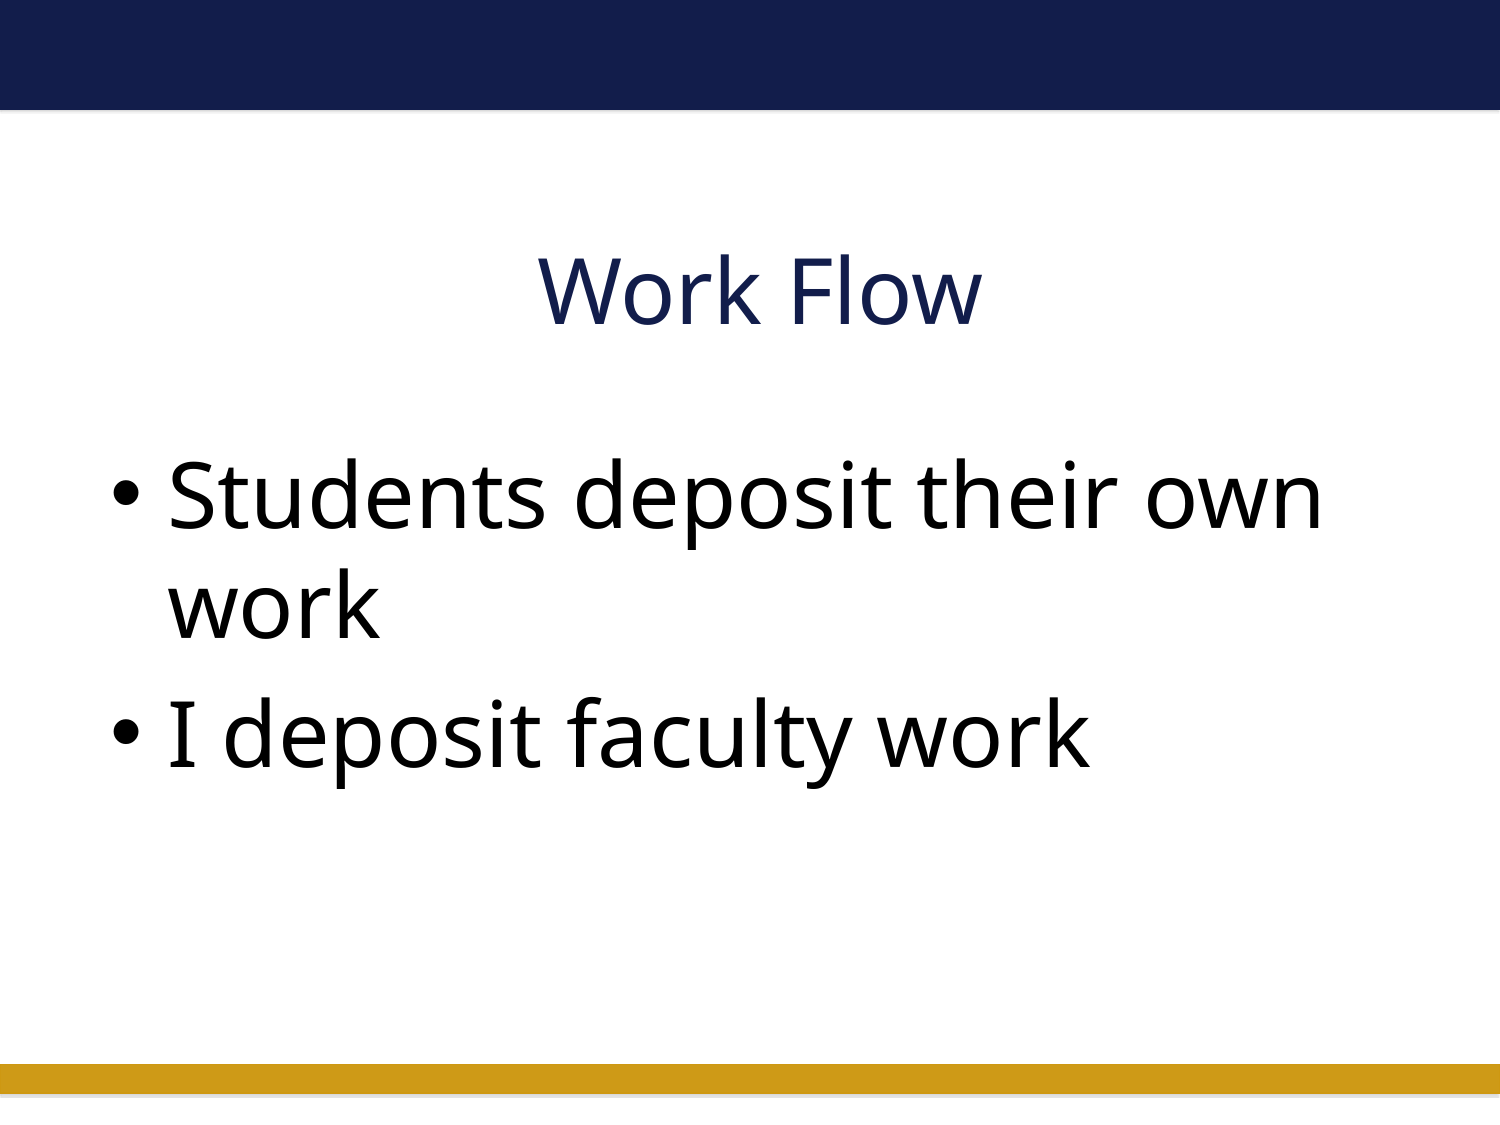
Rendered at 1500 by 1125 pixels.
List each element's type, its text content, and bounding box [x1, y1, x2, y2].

title Work Flow [95, 173, 1425, 402]
list Students deposit their own work I deposit faculty work [95, 429, 1425, 865]
